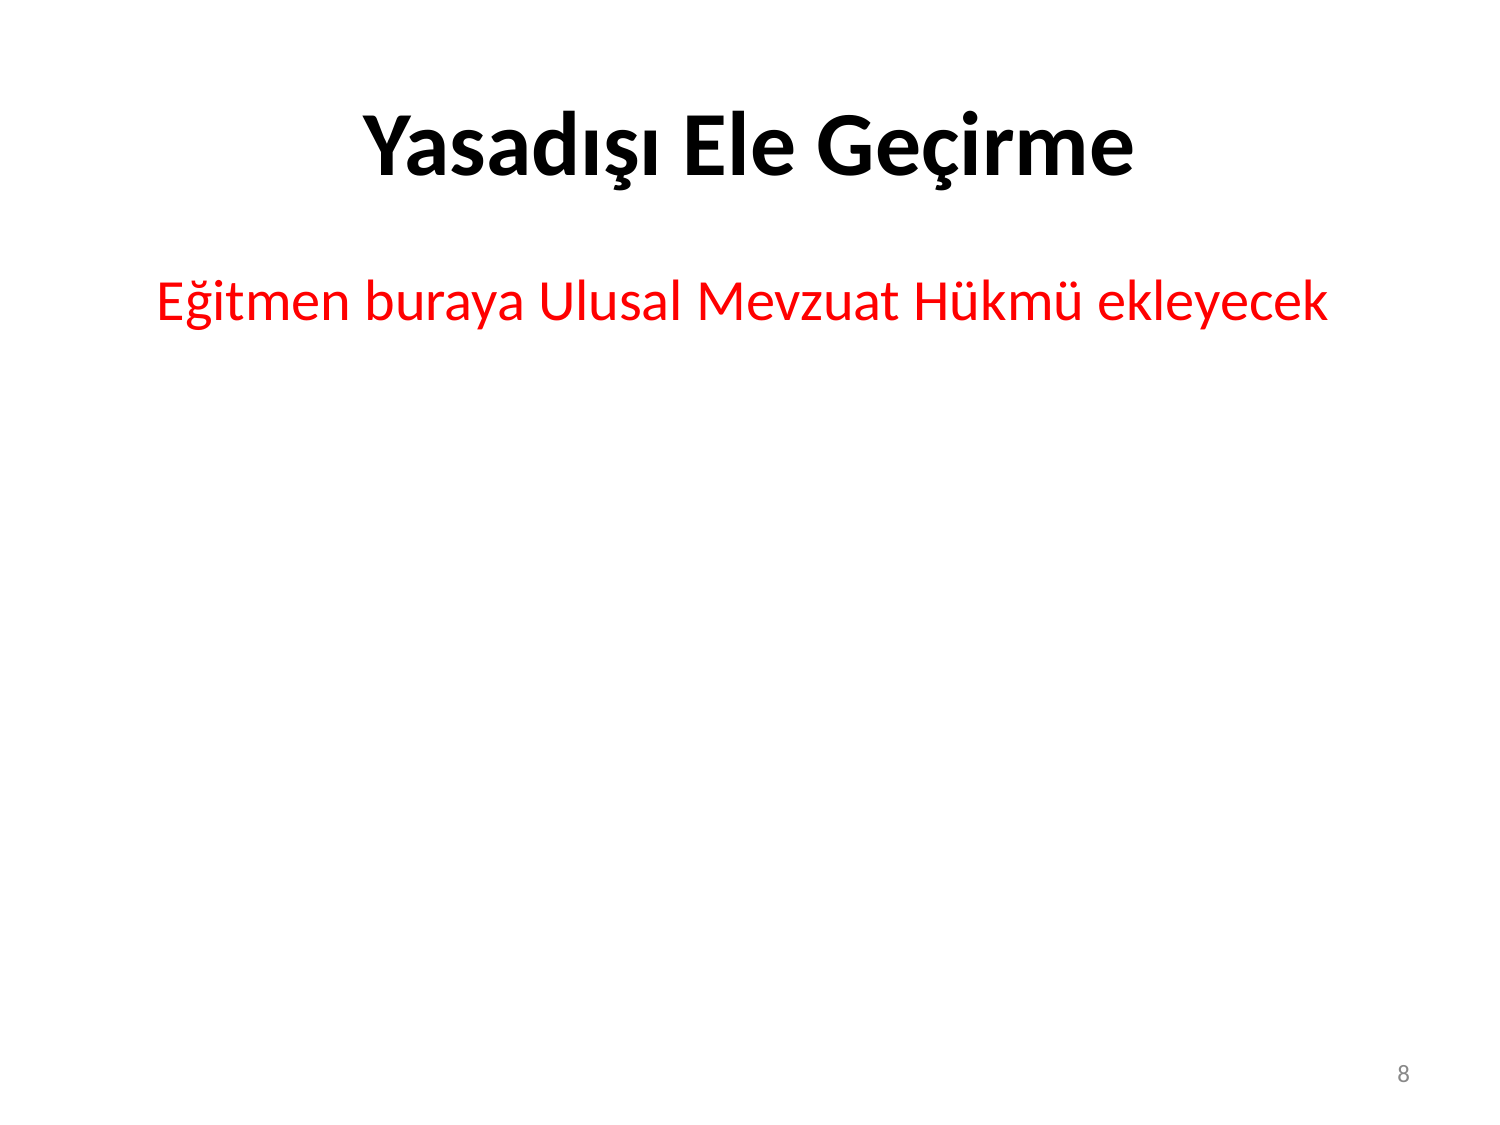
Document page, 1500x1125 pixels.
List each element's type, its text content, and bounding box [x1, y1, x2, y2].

title Yasadışı Ele Geçirme [75, 45, 1425, 233]
list Eğitmen buraya Ulusal Mevzuat Hükmü ekleyecek [75, 262, 1425, 1005]
slide_number 8 [1074, 1042, 1425, 1103]
